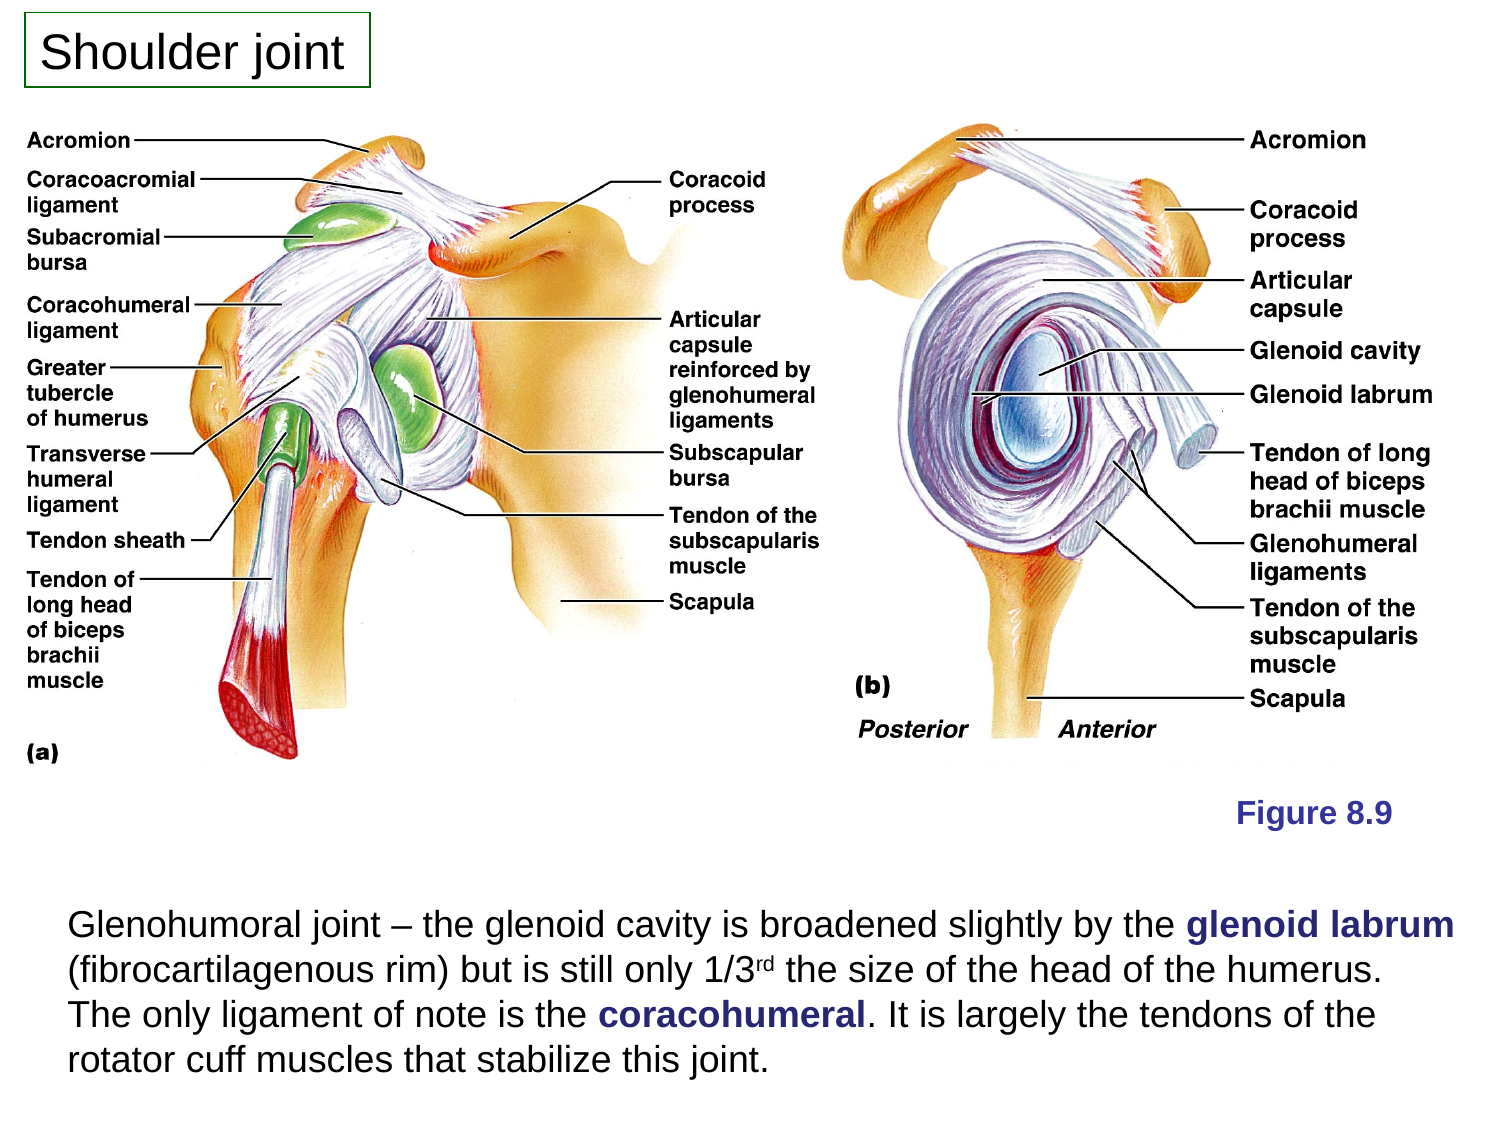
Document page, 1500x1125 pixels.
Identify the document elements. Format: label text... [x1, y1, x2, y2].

text_box Glenohumoral joint – the glenoid cavity is broadened slightly by the glenoid labrum (fibrocartilagenous rim) but is still only 1/3rd the size of the head of the humerus. The only ligament of note is the coracohumeral. It is largely the tendons of the rotator cuff muscles that stabilize this joint. [52, 892, 1471, 1088]
picture [10, 104, 1449, 776]
text_box Figure 8.9 [1183, 783, 1446, 839]
text_box Shoulder joint [24, 12, 370, 88]
